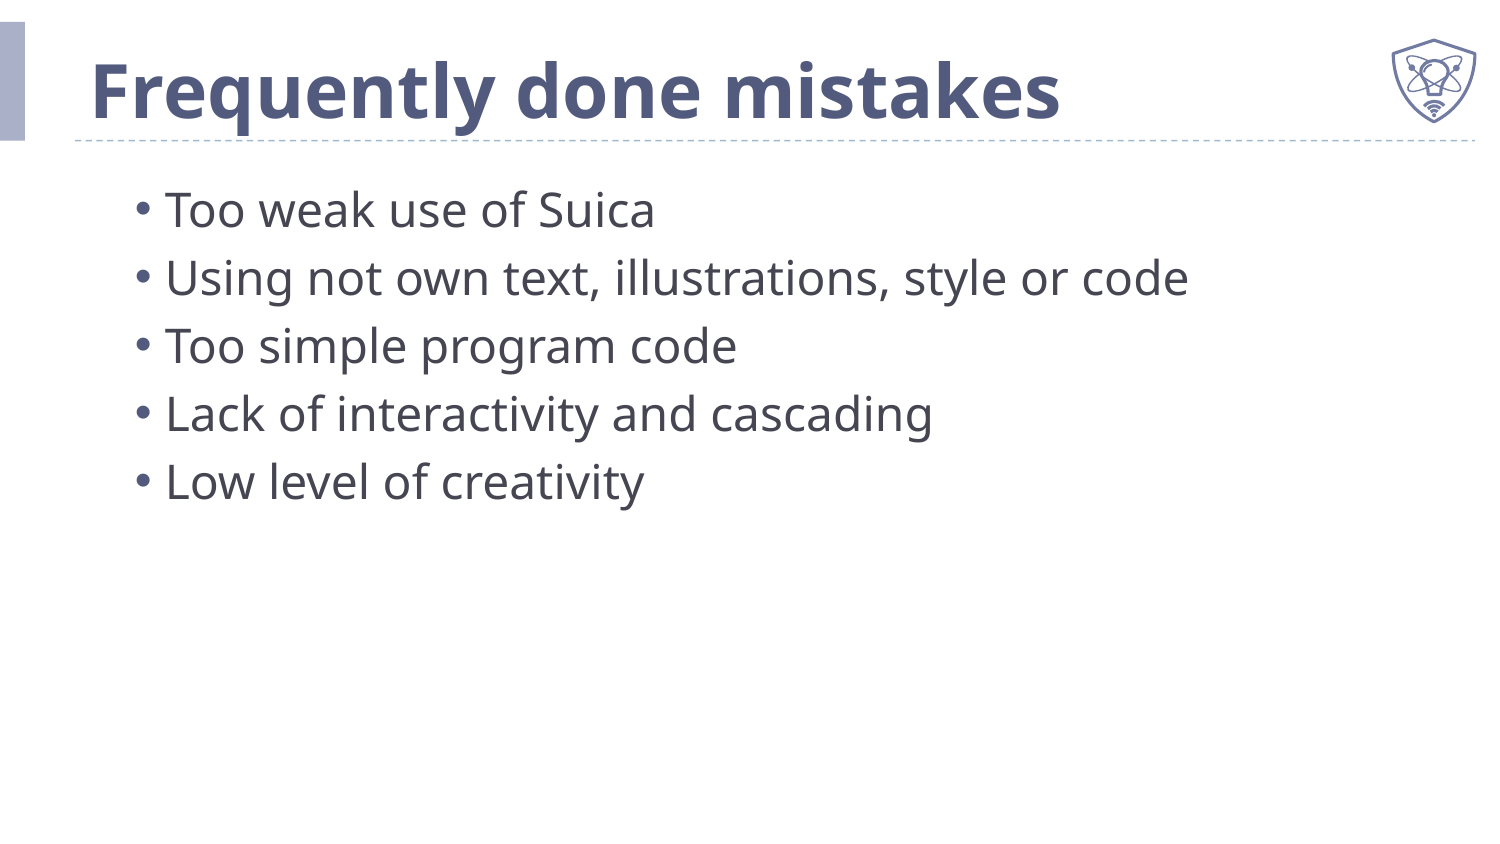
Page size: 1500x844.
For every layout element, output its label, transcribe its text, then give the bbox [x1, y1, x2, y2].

list Too weak use of Suica Using not own text, illustrations, style or code Too simple program code Lack of interactivity and cascading Low level of creativity [75, 171, 1475, 835]
title Frequently done mistakes [75, 18, 1475, 141]
